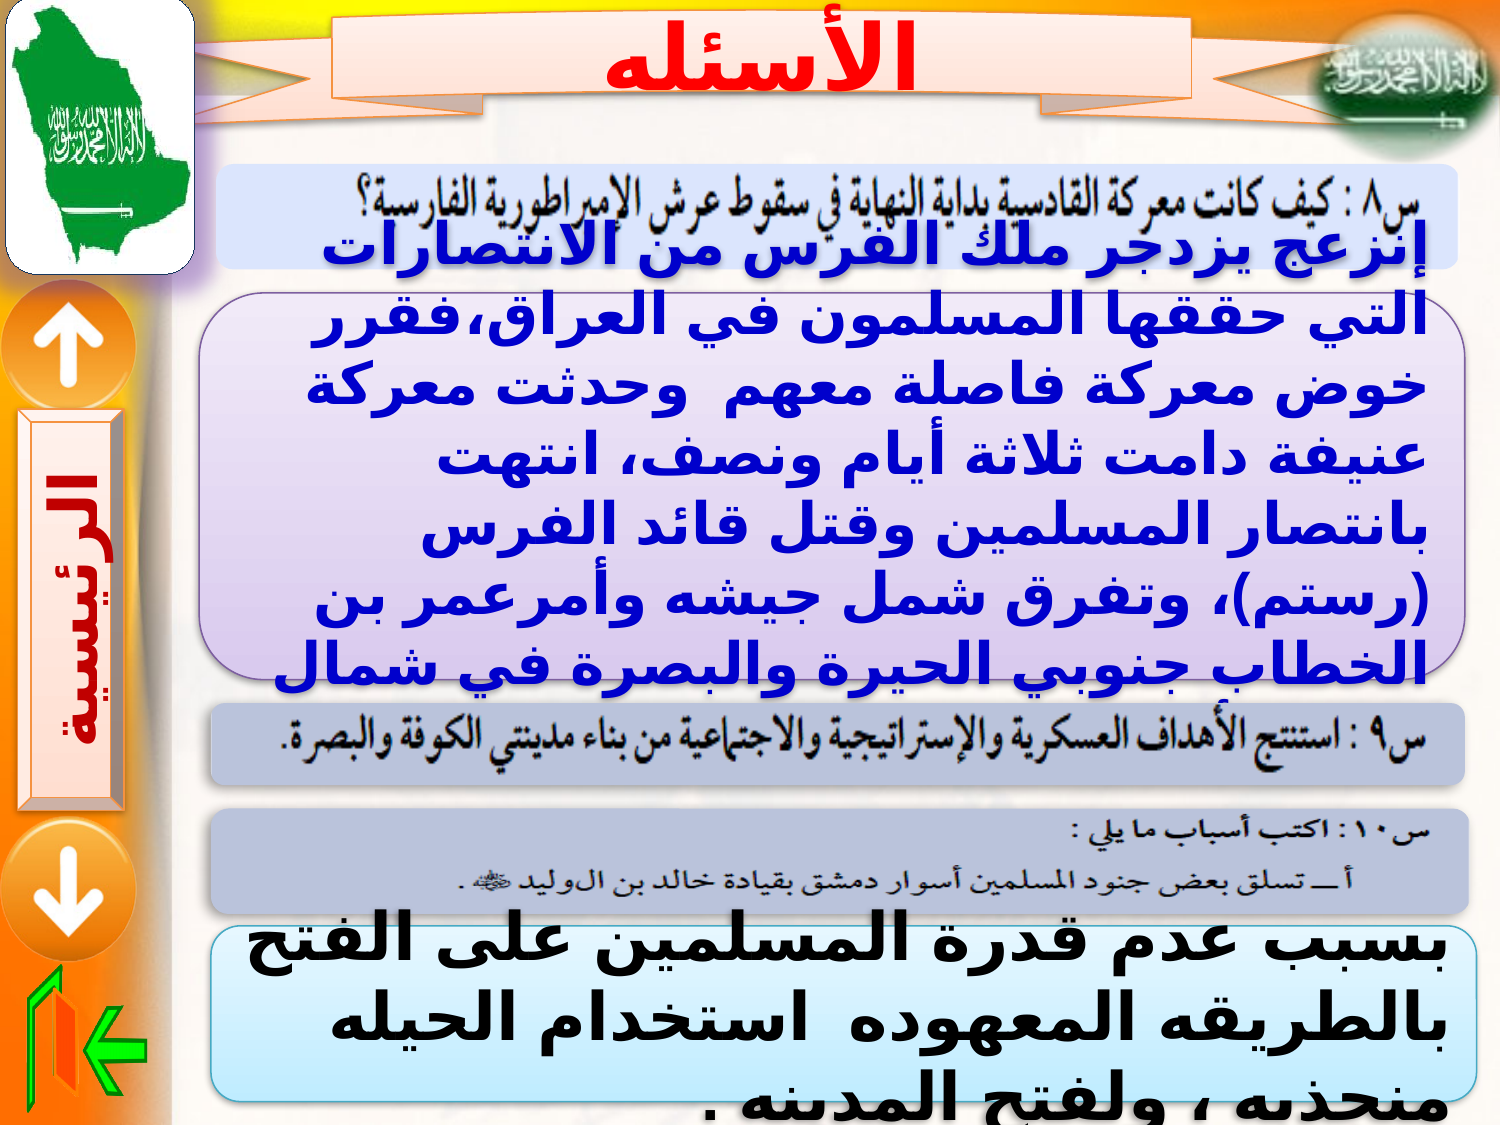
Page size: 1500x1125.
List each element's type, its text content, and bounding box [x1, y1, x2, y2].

text_box بسبب عدم قدرة المسلمين على الفتح بالطريقه المعهوده استخدام الحيله منجذبه ، ولفتح المدينه . [210, 925, 1478, 1103]
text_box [0, 276, 154, 1125]
text_box الأسئله [227, 9, 1287, 124]
picture [218, 60, 303, 105]
picture [5, 0, 195, 275]
text_box إنزعج يزدجر ملك الفرس من الانتصارات التي حققها المسلمون في العراق،فقرر خوض معركة فاصلة معهم وحدثت معركة عنيفة دامت ثلاثة أيام ونصف، انتهت بانتصار المسلمين وقتل قائد الفرس (رستم)، وتفرق شمل جيشه وأمرعمر بن الخطاب جنوبي الحيرة والبصرة في شمال غرب الأبلة في جنوب العراق. [198, 292, 1466, 681]
picture [154, 0, 1500, 1125]
